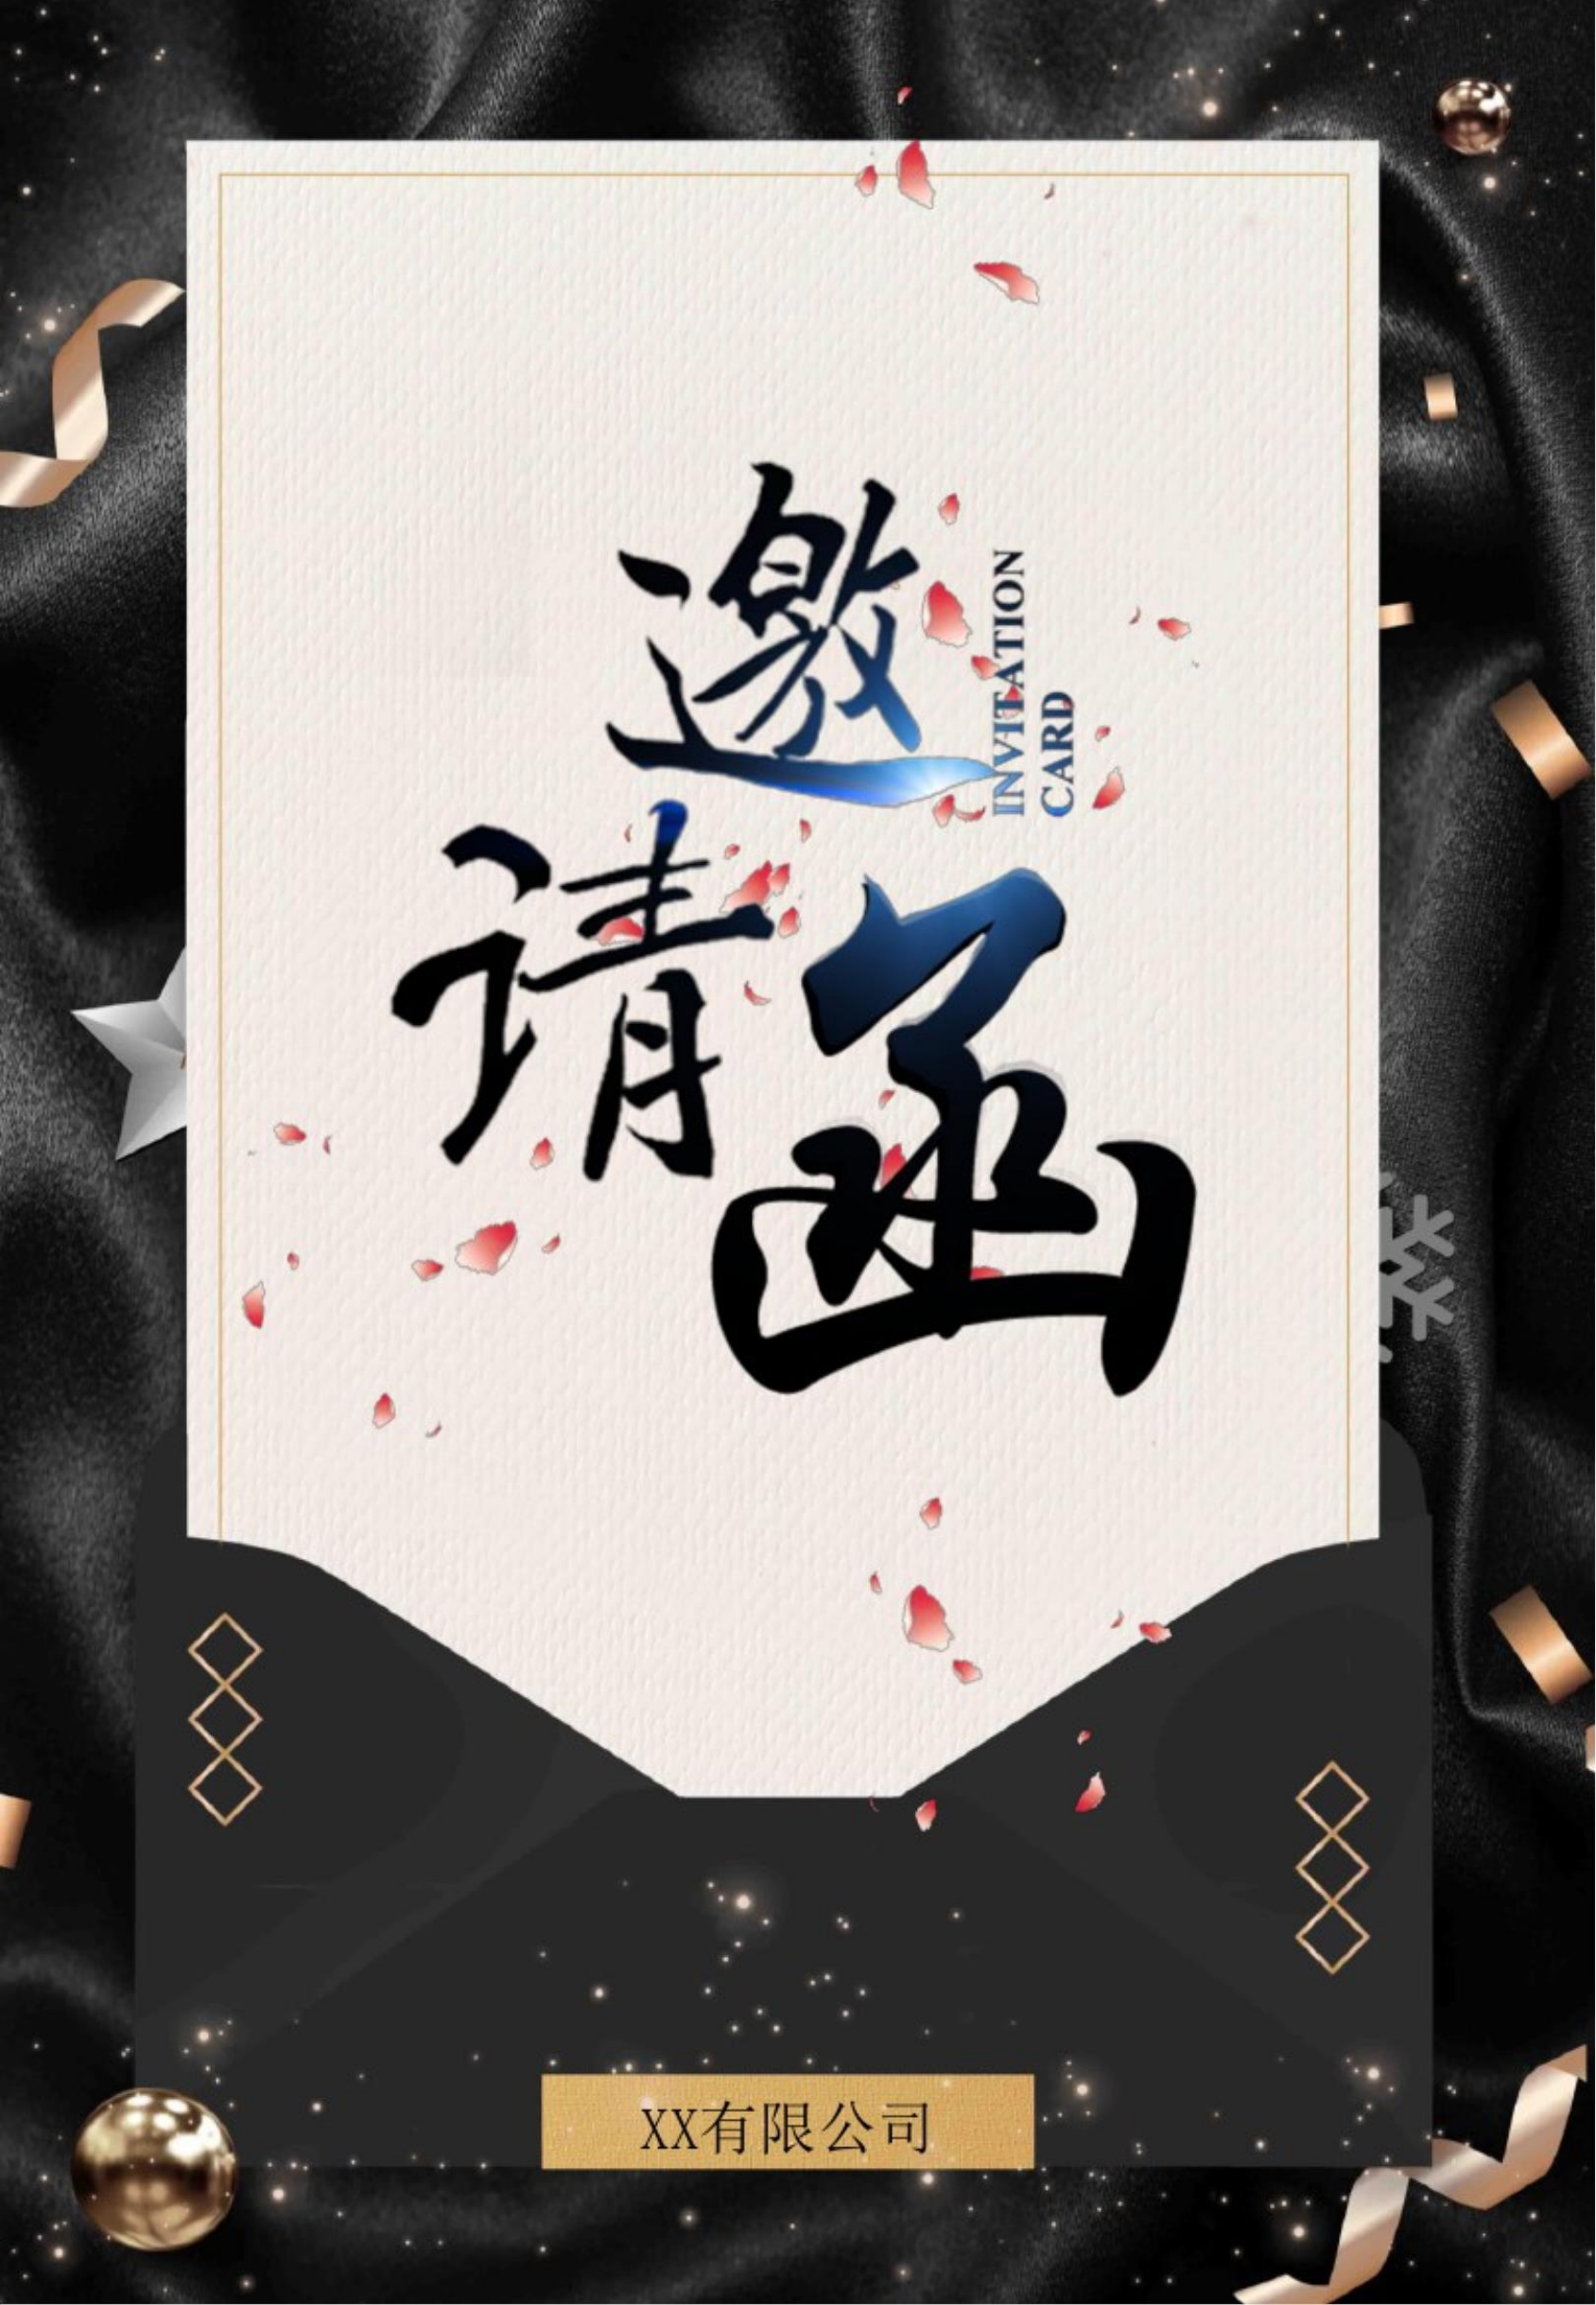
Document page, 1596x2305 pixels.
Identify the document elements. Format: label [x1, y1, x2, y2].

text_box [0, 0, 1596, 2305]
